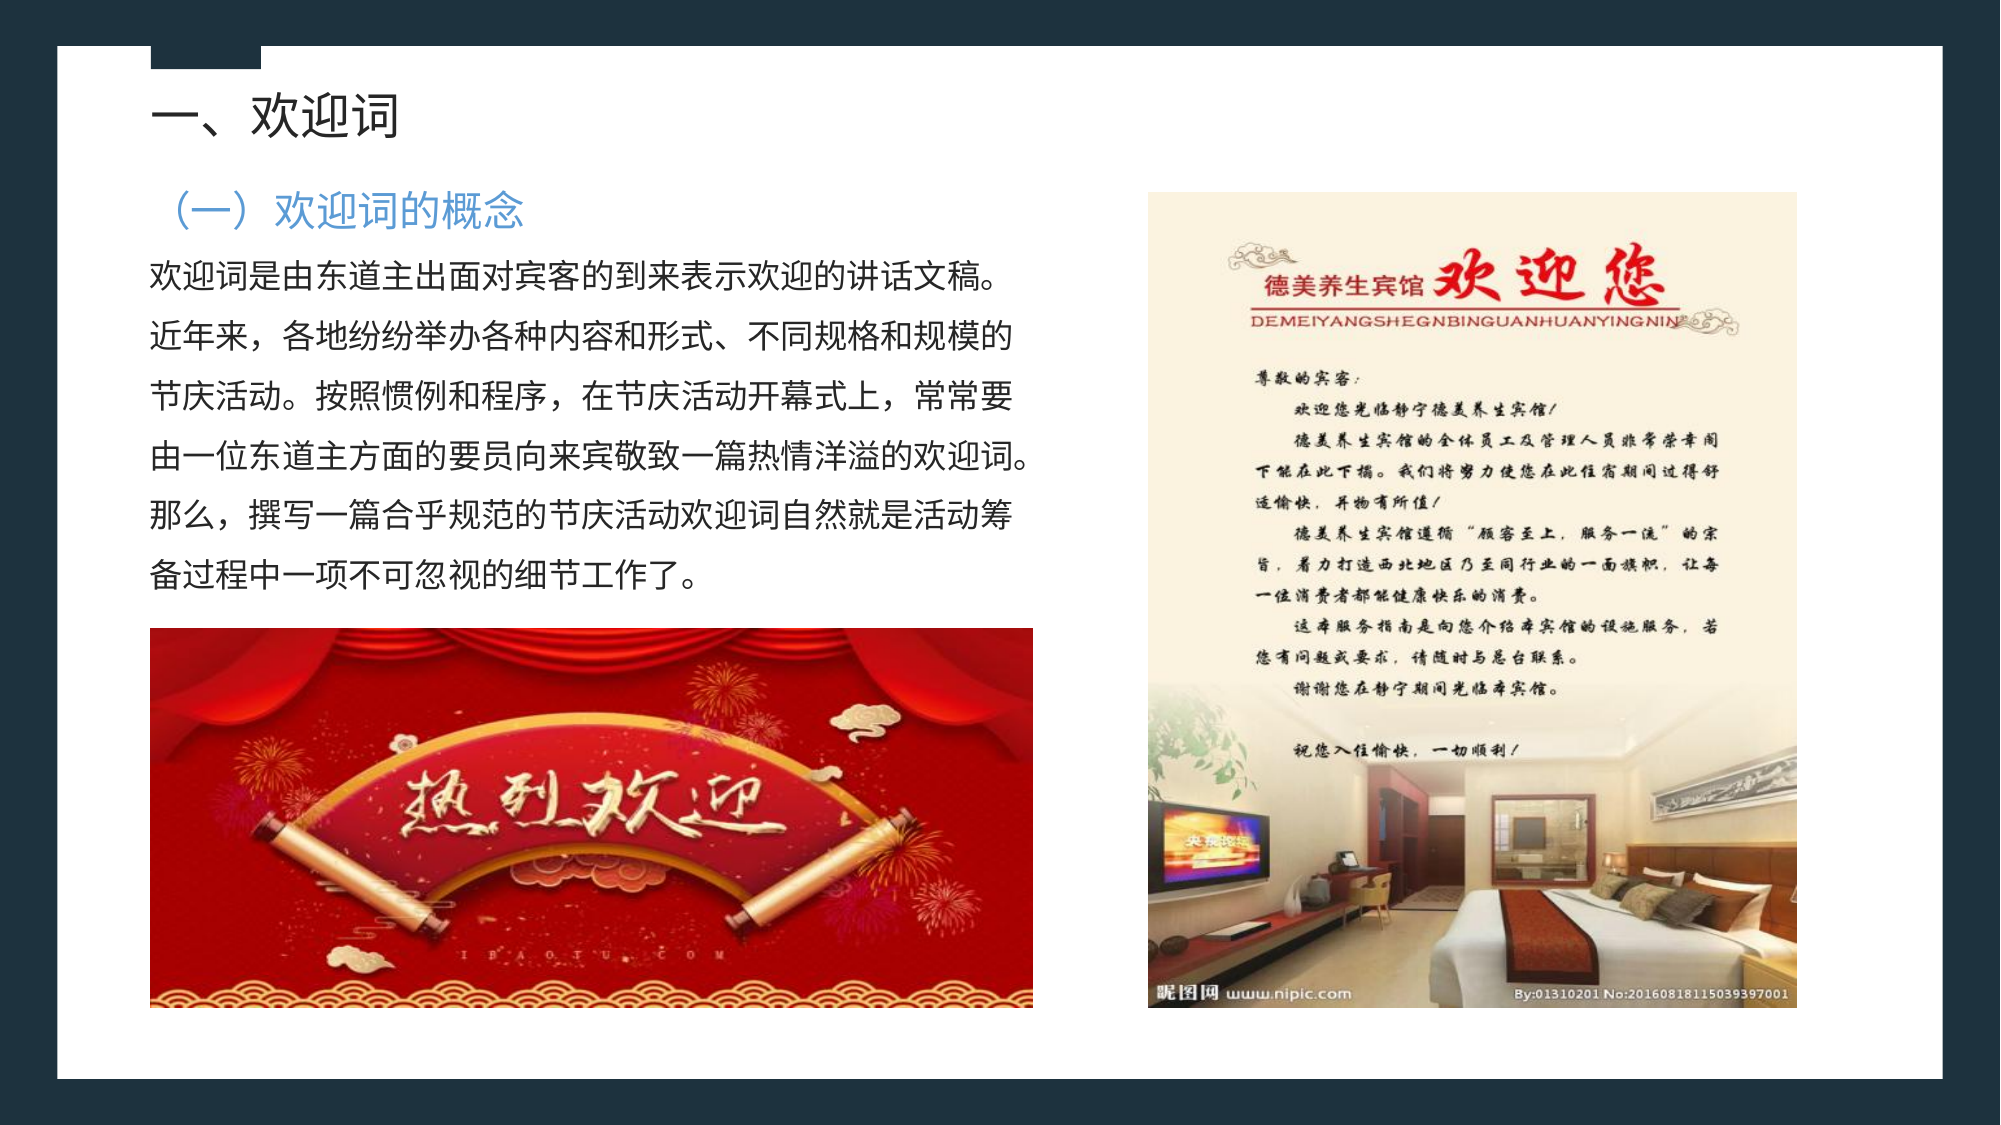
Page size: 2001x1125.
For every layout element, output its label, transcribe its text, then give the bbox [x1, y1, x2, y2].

picture [150, 628, 1033, 1008]
text_box （一）欢迎词的概念 欢迎词是由东道主出面对宾客的到来表示欢迎的讲话文稿。 近年来，各地纷纷举办各种内容和形式、不同规格和规模的节庆活动。按照惯例和程序，在节庆活动开幕式上，常常要由一位东道主方面的要员向来宾敬致一篇热情洋溢的欢迎词。那么，撰写一篇合乎规范的节庆活动欢迎词自然就是活动筹备过程中一项不可忽视的细节工作了。 [134, 152, 1051, 602]
text_box 一、欢迎词 [150, 77, 622, 152]
picture [1148, 192, 1797, 1008]
